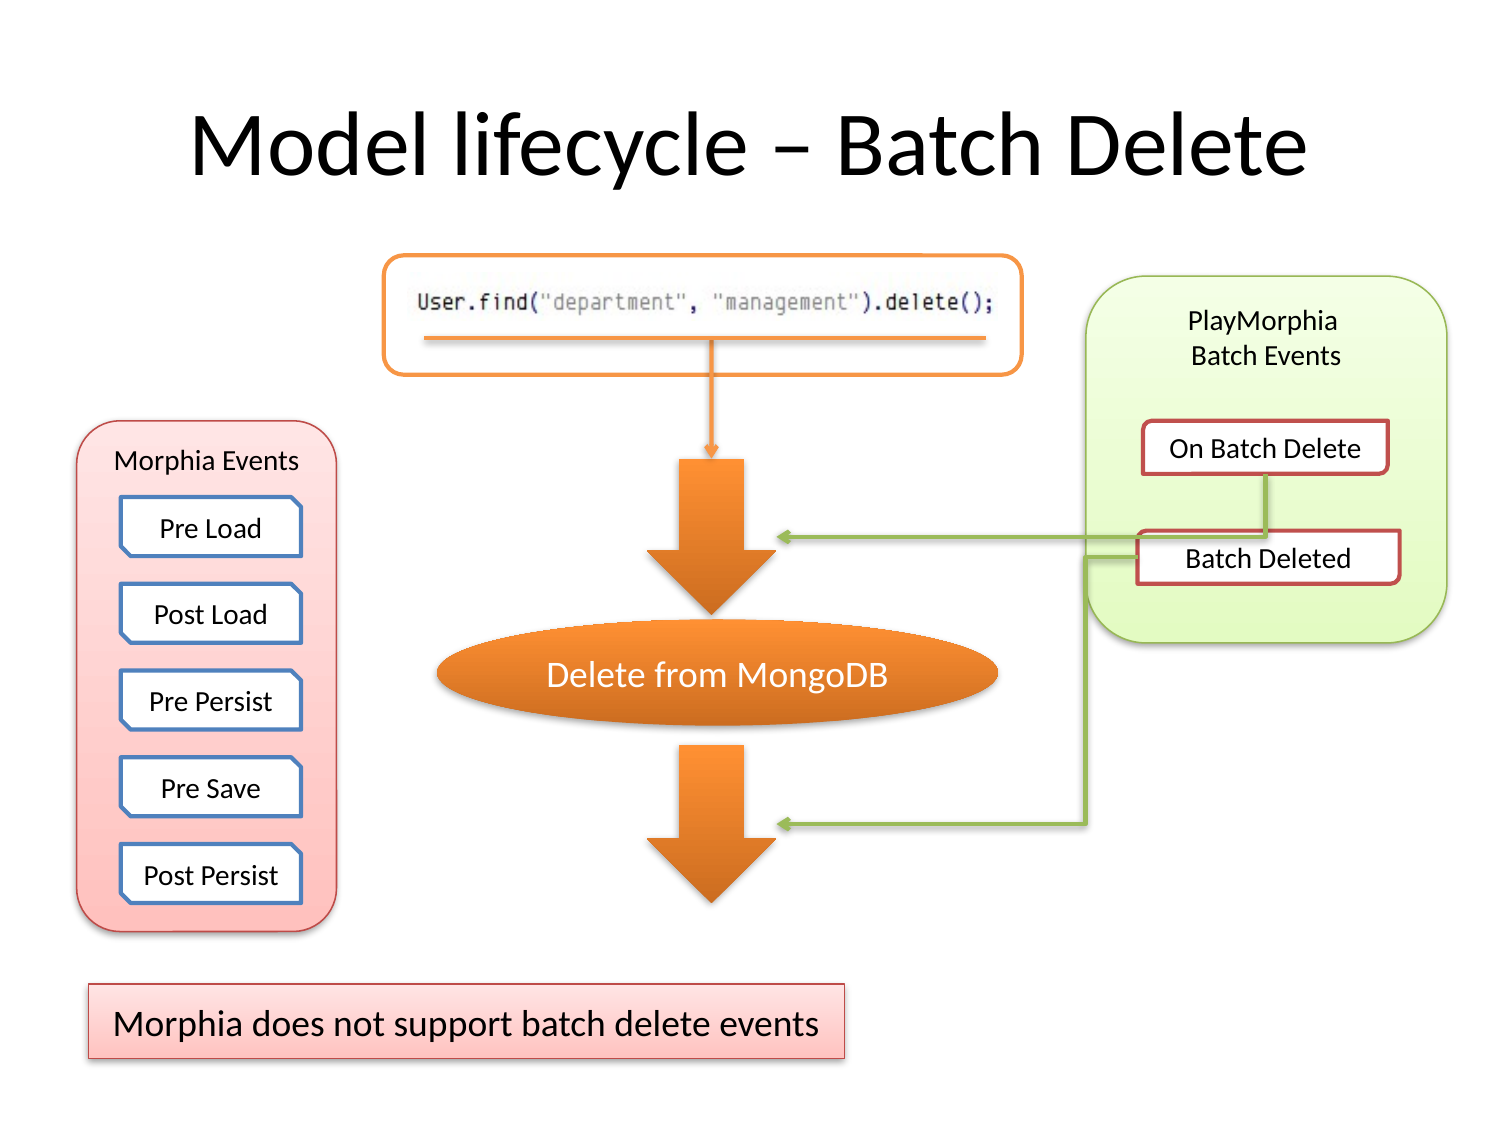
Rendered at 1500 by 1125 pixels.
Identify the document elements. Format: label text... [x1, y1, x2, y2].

text_box On Batch Delete [1140, 418, 1390, 476]
text_box Morphia does not support batch delete events [88, 983, 845, 1059]
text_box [76, 420, 337, 932]
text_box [894, 464, 1151, 958]
title Model lifecycle – Batch Delete [75, 45, 1425, 233]
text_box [776, 447, 1144, 551]
text_box [381, 253, 1024, 377]
text_box [646, 744, 777, 904]
text_box Batch Deleted [1154, 528, 1402, 586]
text_box PlayMorphia Batch Events [1085, 275, 1448, 644]
text_box Delete from MongoDB [437, 619, 889, 726]
text_box [646, 458, 772, 616]
picture [407, 272, 999, 321]
